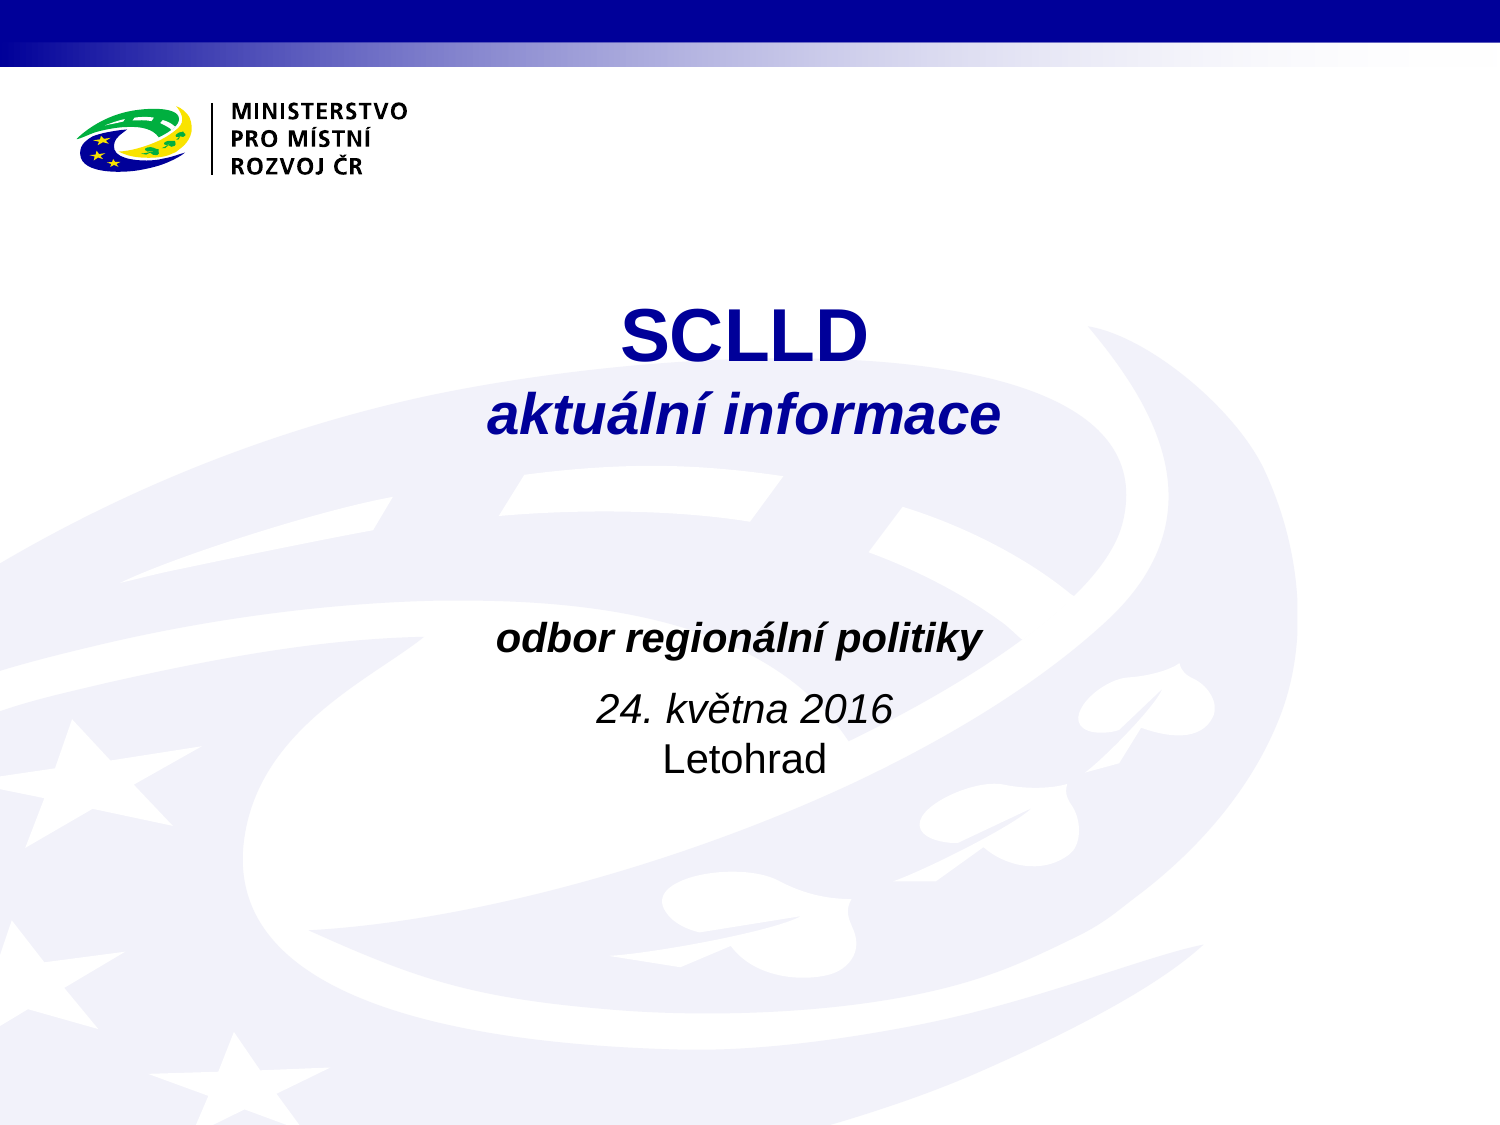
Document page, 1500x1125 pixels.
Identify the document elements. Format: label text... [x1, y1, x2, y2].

title SCLLD aktuální informace [64, 278, 1425, 563]
list odbor regionální politiky 24. května 2016 Letohrad [64, 563, 1425, 1106]
